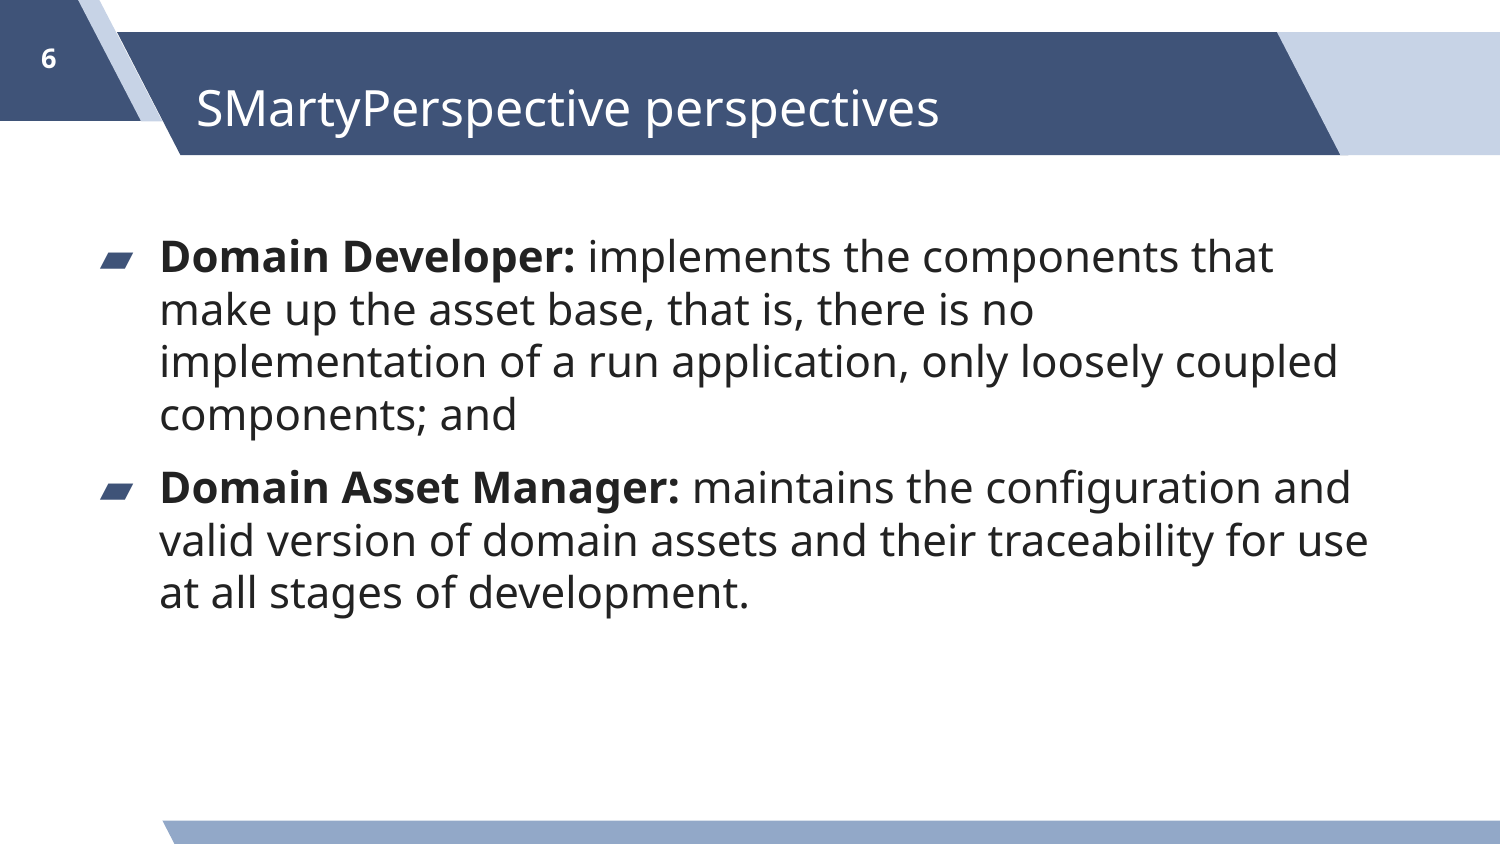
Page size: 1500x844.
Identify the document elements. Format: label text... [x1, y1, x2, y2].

slide_number ‹#› [0, 0, 98, 121]
list Domain Developer: implements the components that make up the asset base, that is, there is no implementation of a run application, only loosely coupled components; and Domain Asset Manager: maintains the configuration and valid version of domain assets and their traceability for use at all stages of development. [69, 214, 1390, 775]
title SMartyPerspective perspectives [181, 45, 1285, 169]
